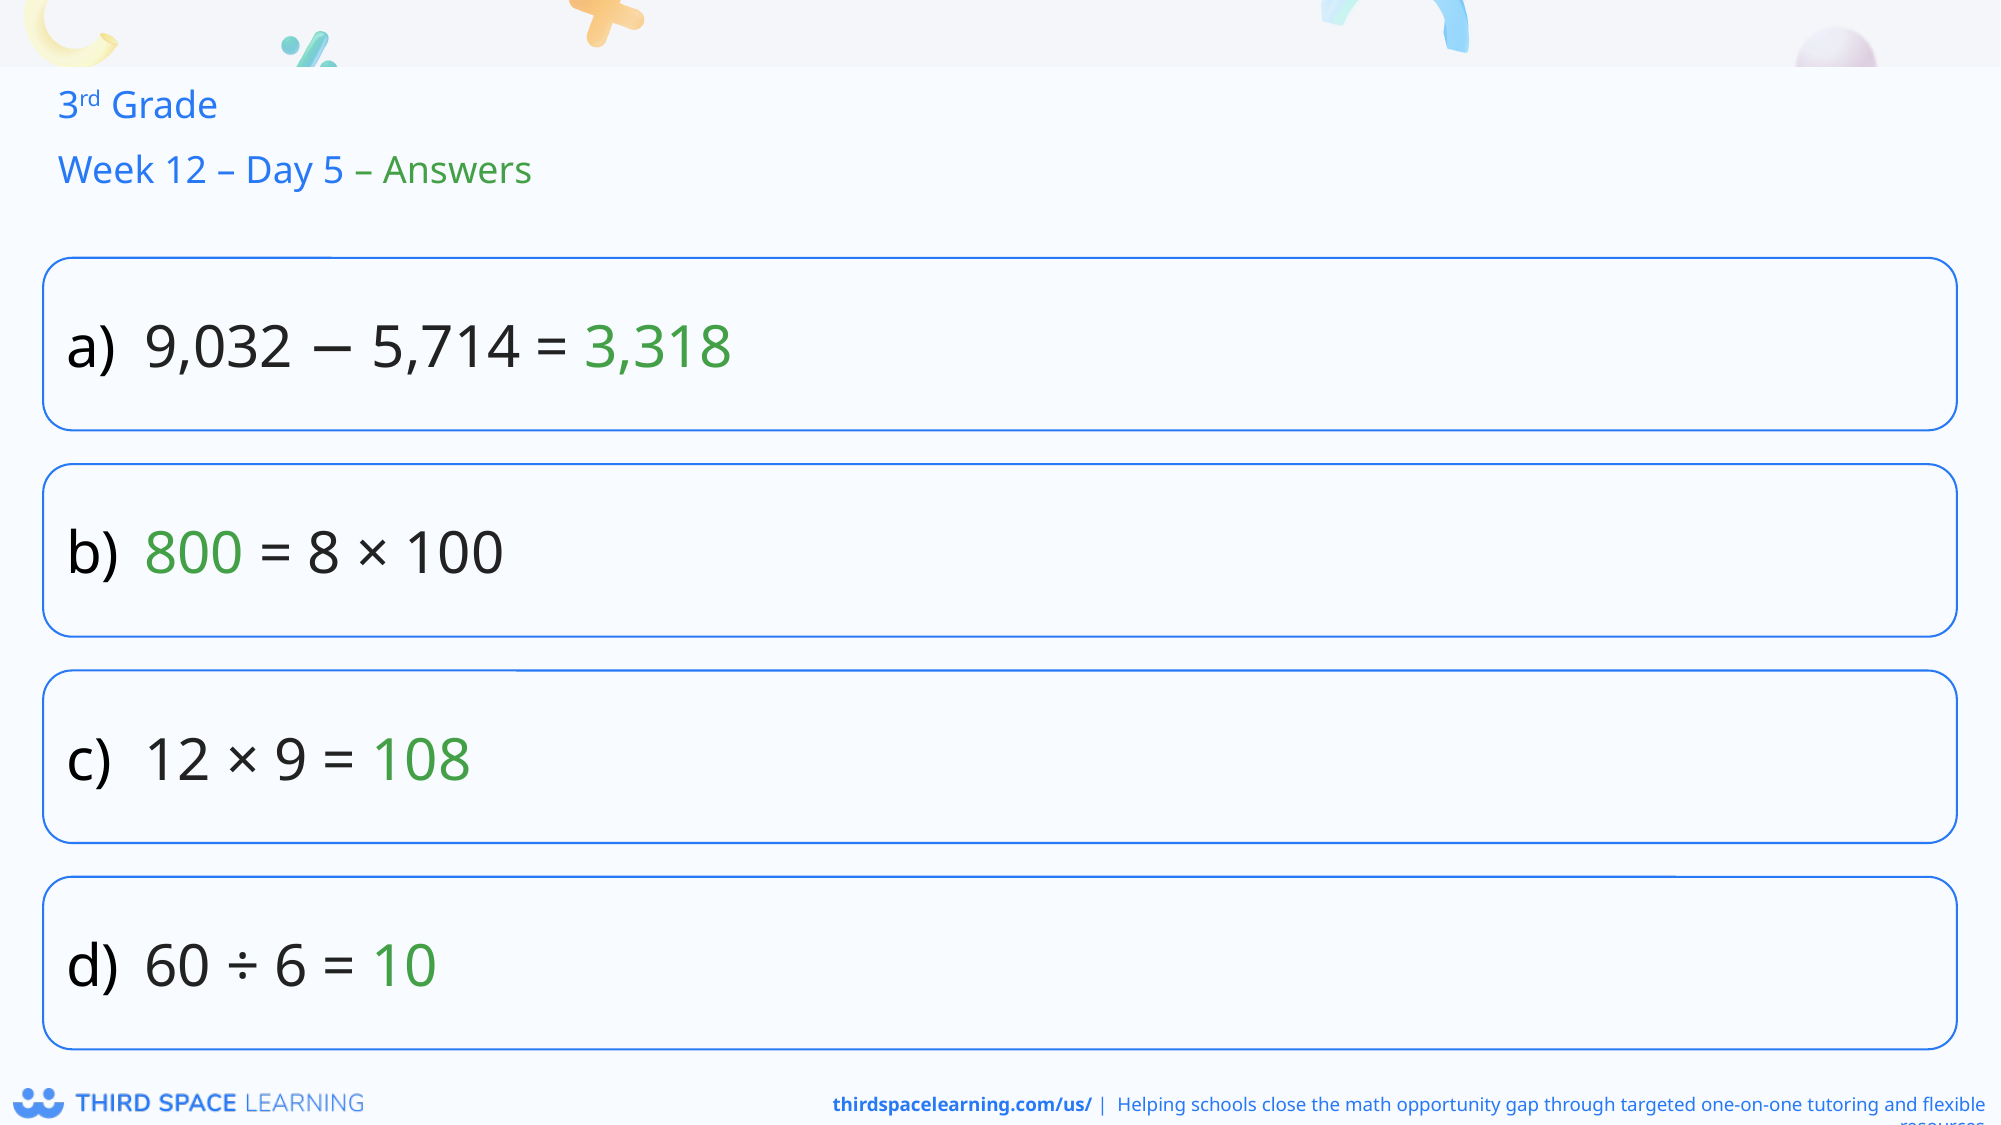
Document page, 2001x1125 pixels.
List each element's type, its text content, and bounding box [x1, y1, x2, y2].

text_box 3rd Grade Week 12 – Day 5 – Answers [43, 73, 705, 212]
list 60 ÷ 6 = 10 [129, 891, 1939, 1035]
picture [0, 0, 2000, 67]
list 800 = 8 × 100 [129, 478, 1939, 623]
picture [13, 1088, 365, 1119]
list 9,032 − 5,714 = 3,318 [129, 272, 1939, 416]
list 12 × 9 = 108 [129, 684, 1939, 829]
